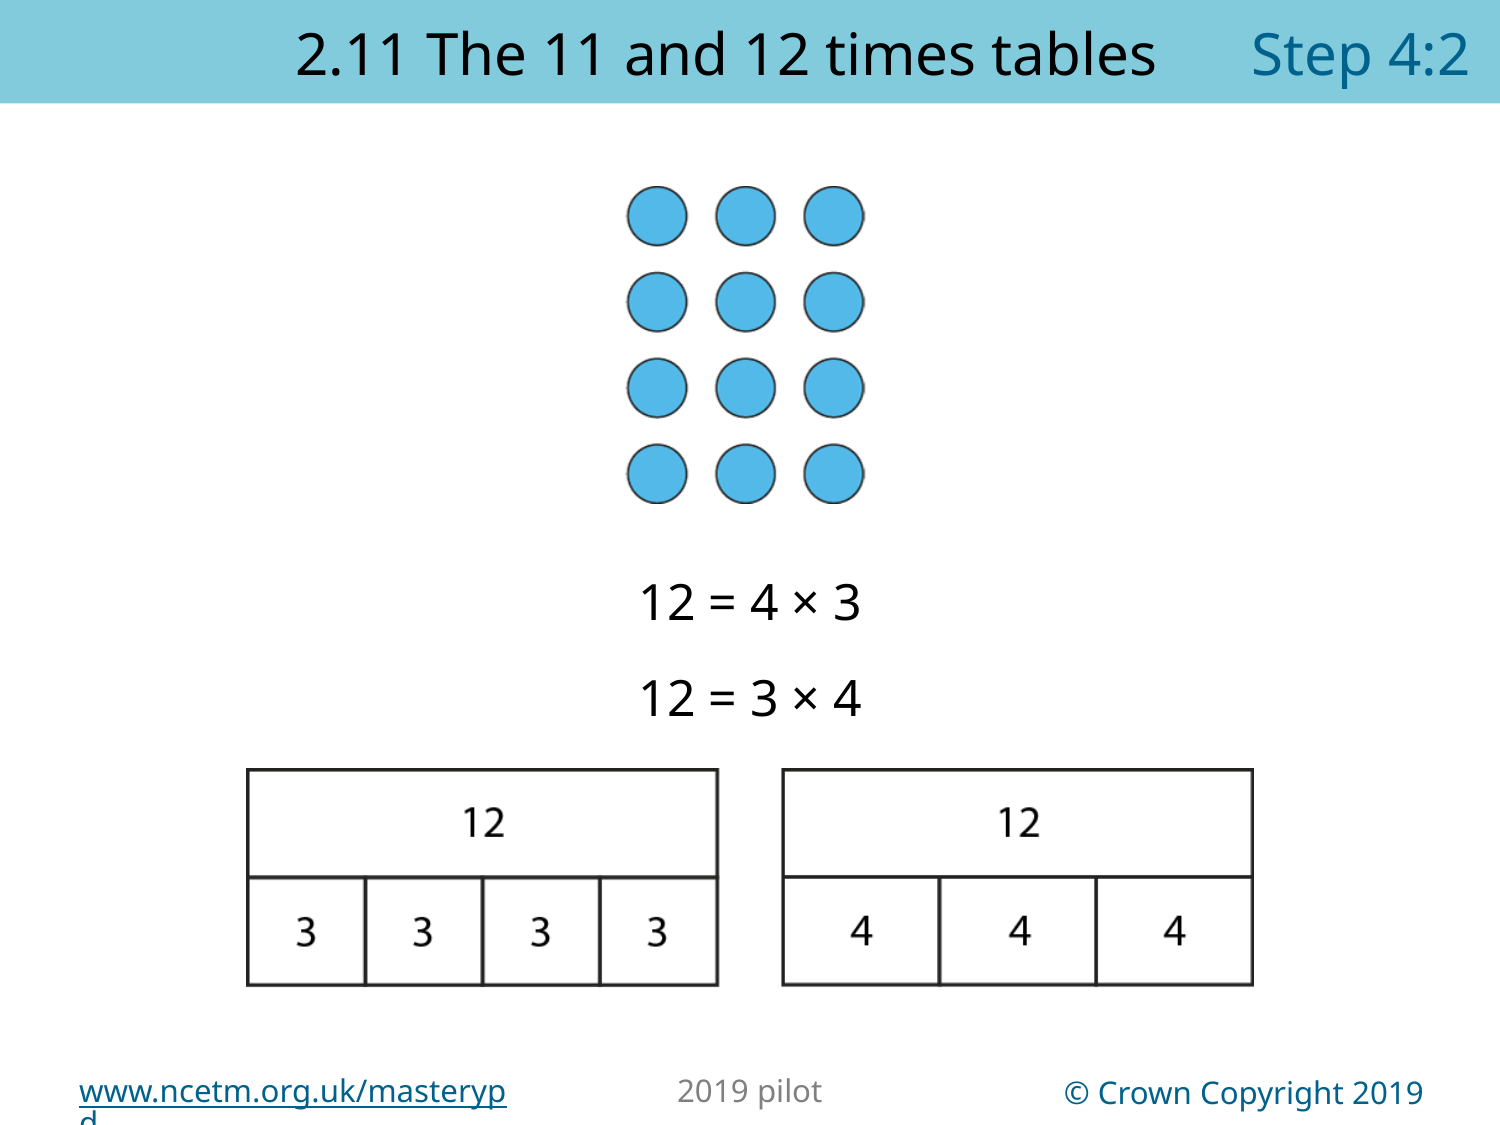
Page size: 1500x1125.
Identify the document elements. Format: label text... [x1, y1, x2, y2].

picture [608, 186, 874, 504]
picture [245, 768, 1255, 1013]
text_box 12 = 4 × 3 [623, 562, 877, 638]
text_box 12 = 3 × 4 [623, 659, 877, 735]
list 2.11 The 11 and 12 times tables Step 4:2 [0, 0, 1500, 104]
